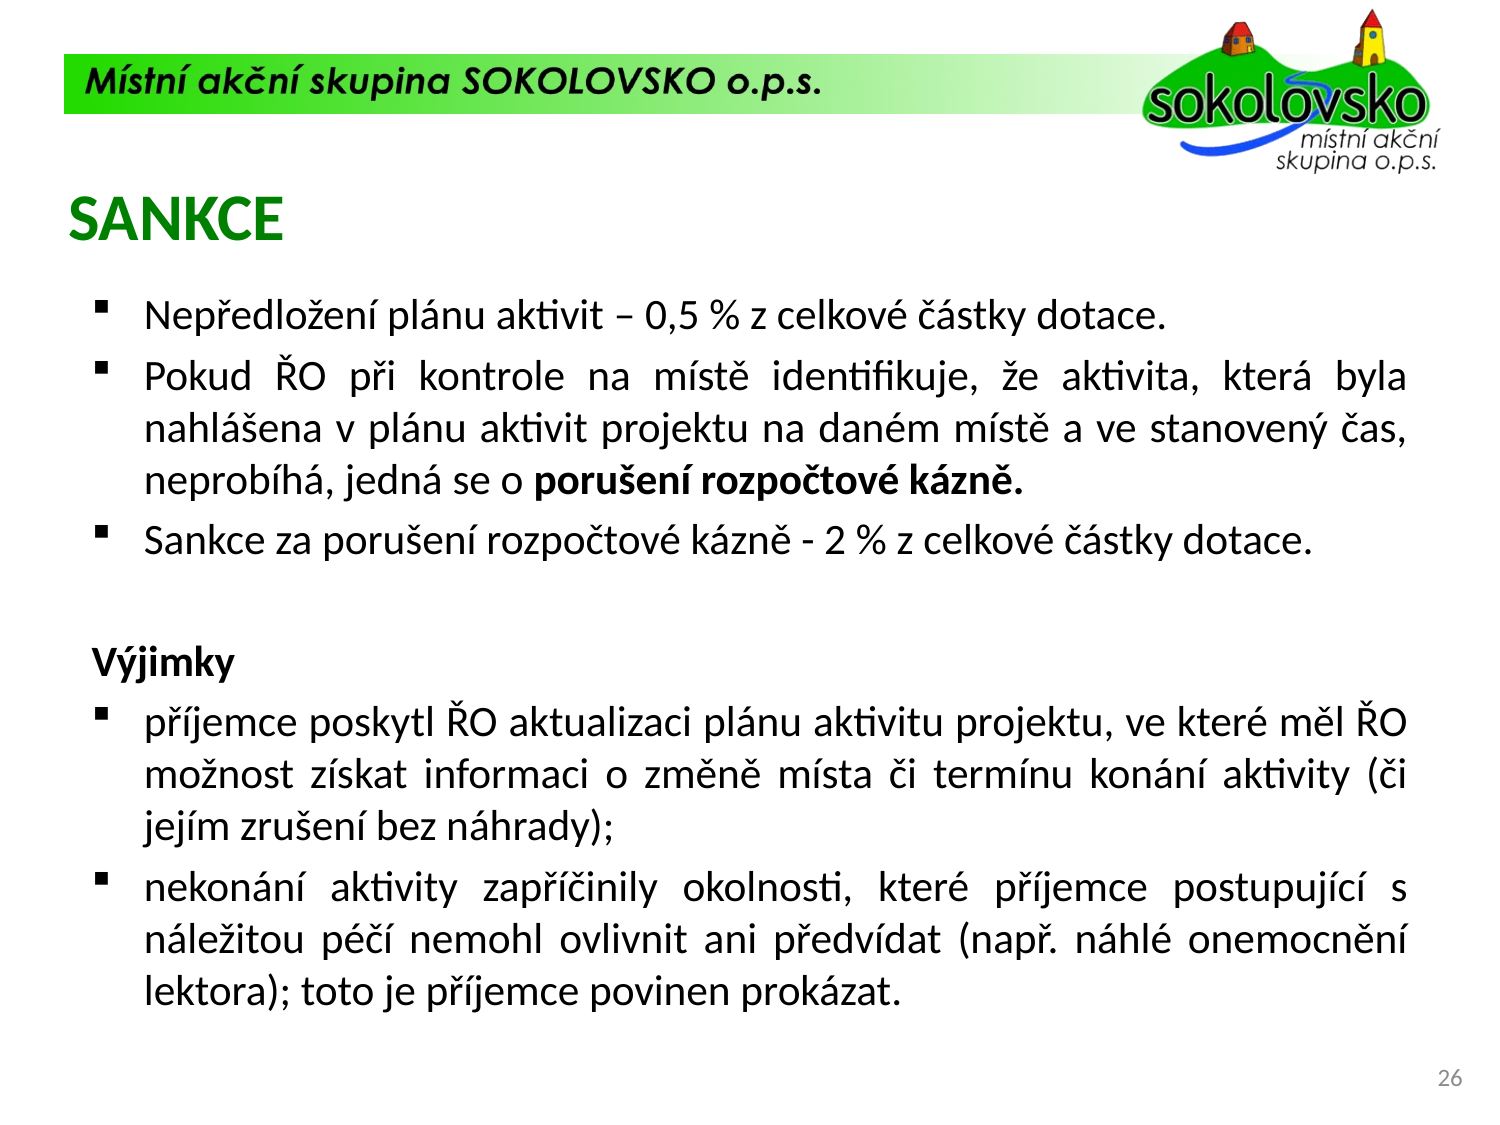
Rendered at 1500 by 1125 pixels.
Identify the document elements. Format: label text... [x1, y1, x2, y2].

picture [64, 0, 1455, 197]
title SANKCE [53, 137, 1404, 291]
slide_number 26 [1128, 1046, 1478, 1107]
list Nepředložení plánu aktivit – 0,5 % z celkové částky dotace. Pokud ŘO při kontrole na místě identifikuje, že aktivita, která byla nahlášena v plánu aktivit projektu na daném místě a ve stanovený čas, neprobíhá, jedná se o porušení rozpočtové kázně. Sankce za porušení rozpočtové kázně - 2 % z celkové částky dotace. Výjimky příjemce poskytl ŘO aktualizaci plánu aktivitu projektu, ve které měl ŘO možnost získat informaci o změně místa či termínu konání aktivity (či jejím zrušení bez náhrady); nekonání aktivity zapříčinily okolnosti, které příjemce postupující s náležitou péčí nemohl ovlivnit ani předvídat (např. náhlé onemocnění lektora); toto je příjemce povinen prokázat. [76, 278, 1424, 1024]
